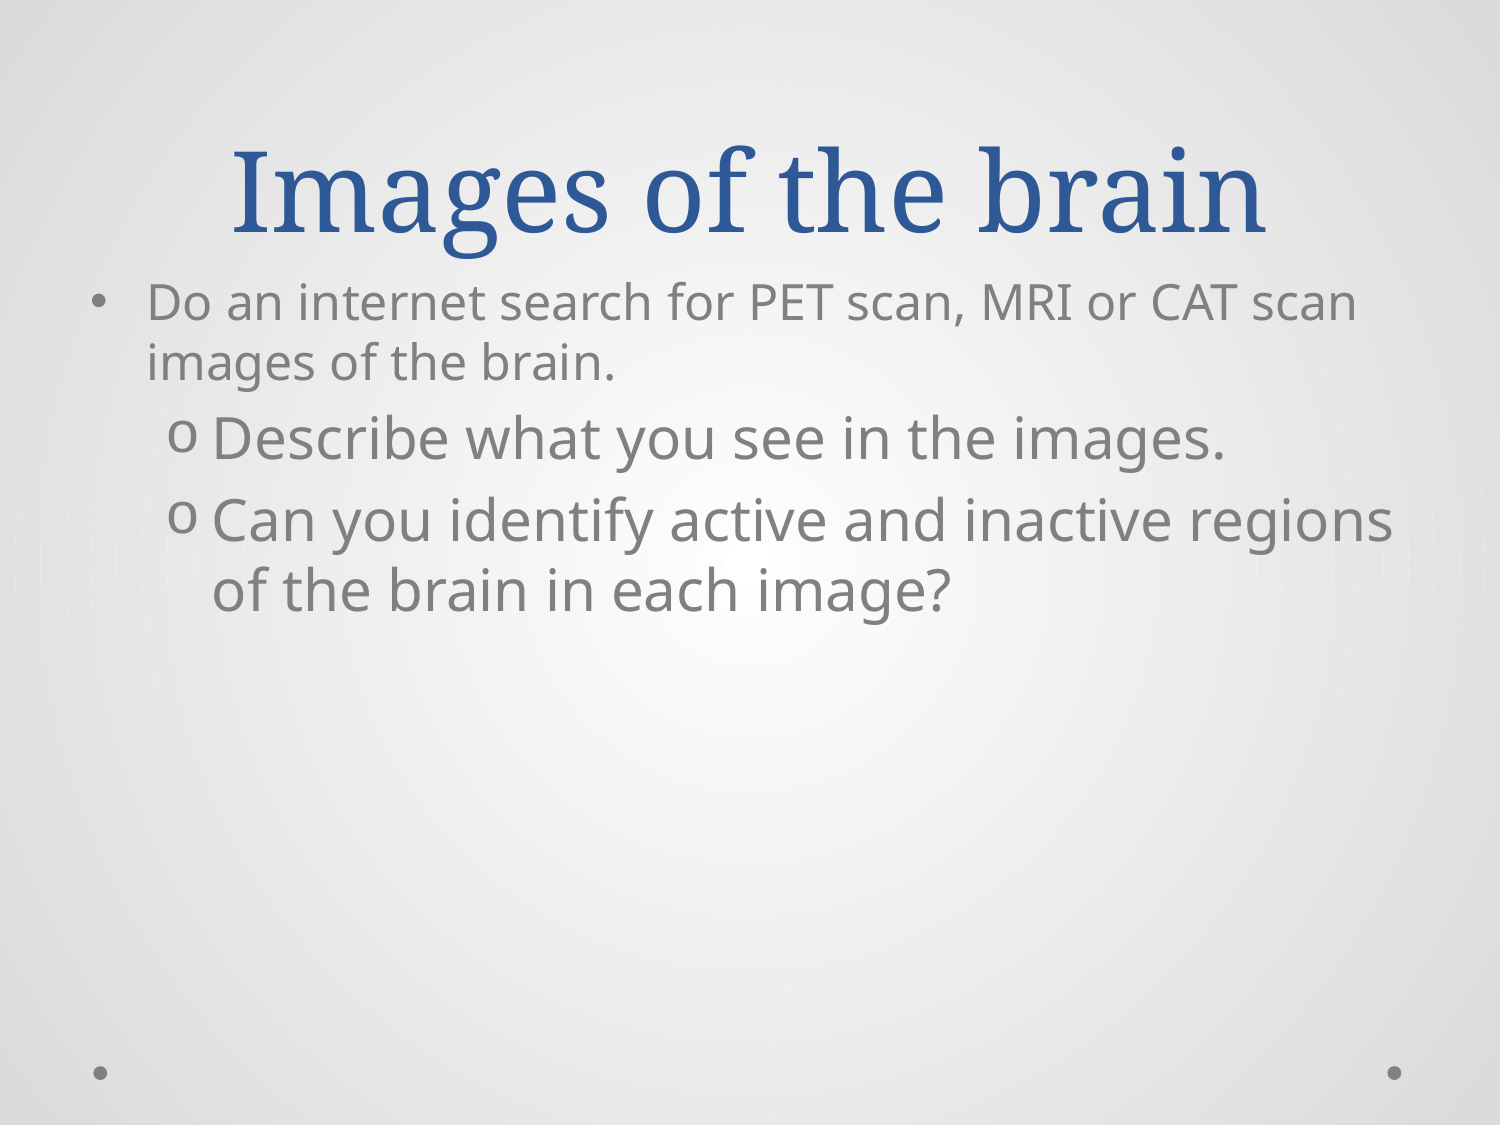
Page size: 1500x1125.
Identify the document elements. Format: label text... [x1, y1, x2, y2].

title Images of the brain [75, 0, 1425, 262]
list Do an internet search for PET scan, MRI or CAT scan images of the brain. Describe what you see in the images. Can you identify active and inactive regions of the brain in each image? [75, 262, 1425, 1005]
